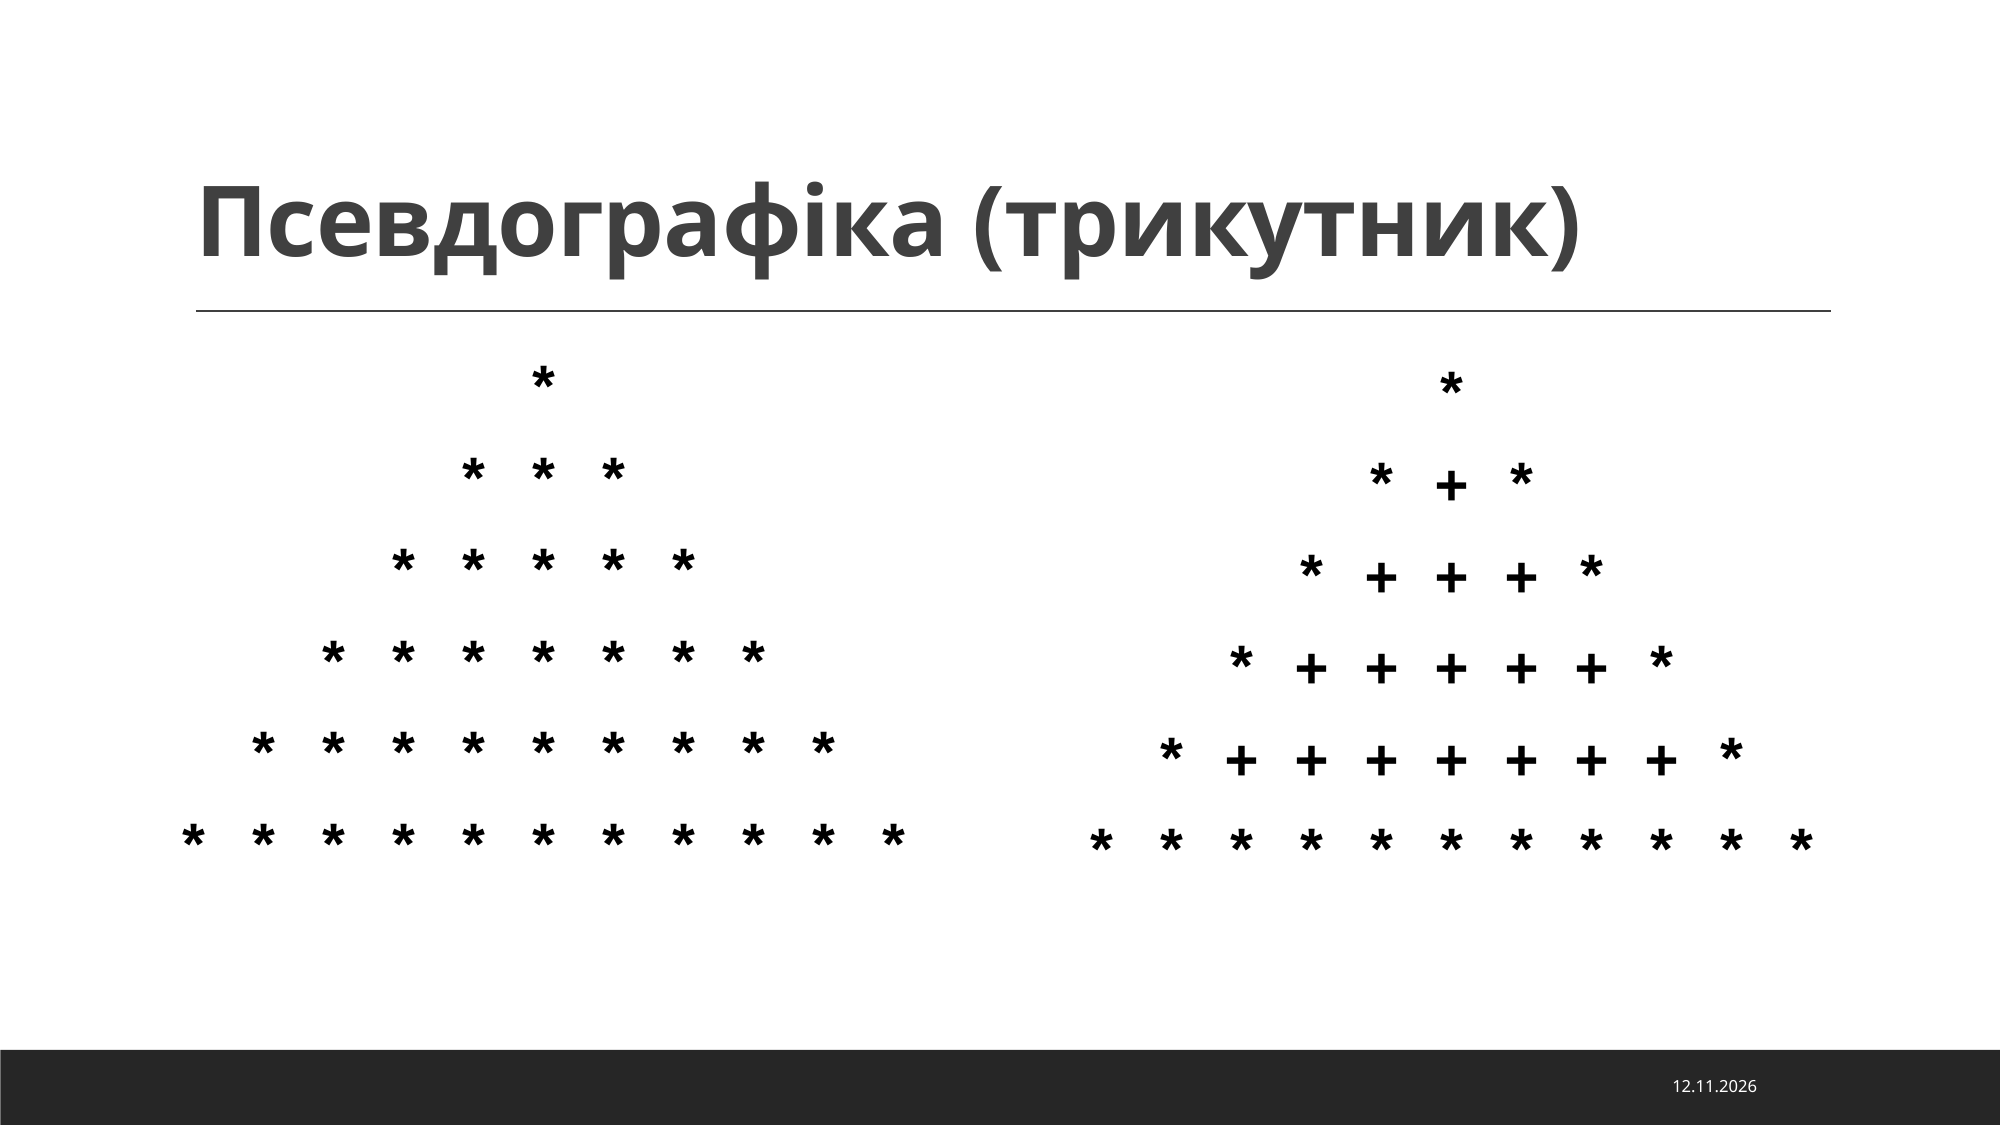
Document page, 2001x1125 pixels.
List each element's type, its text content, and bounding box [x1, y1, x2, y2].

text_box * * * * * * * * * * * + * * * * * + + + * * * * + + + + + * * * + + + + + + + * * * * * * * * * * * * [1070, 343, 1863, 891]
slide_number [1348, 1057, 1773, 1118]
text_box * * * * * * * * * * * * * * * * * * * * * * * * * * * * * * * * * * * * * * * * * * * * * * * * * * * [161, 338, 1000, 886]
title Псевдографіка (трикутник) [180, 47, 1830, 285]
